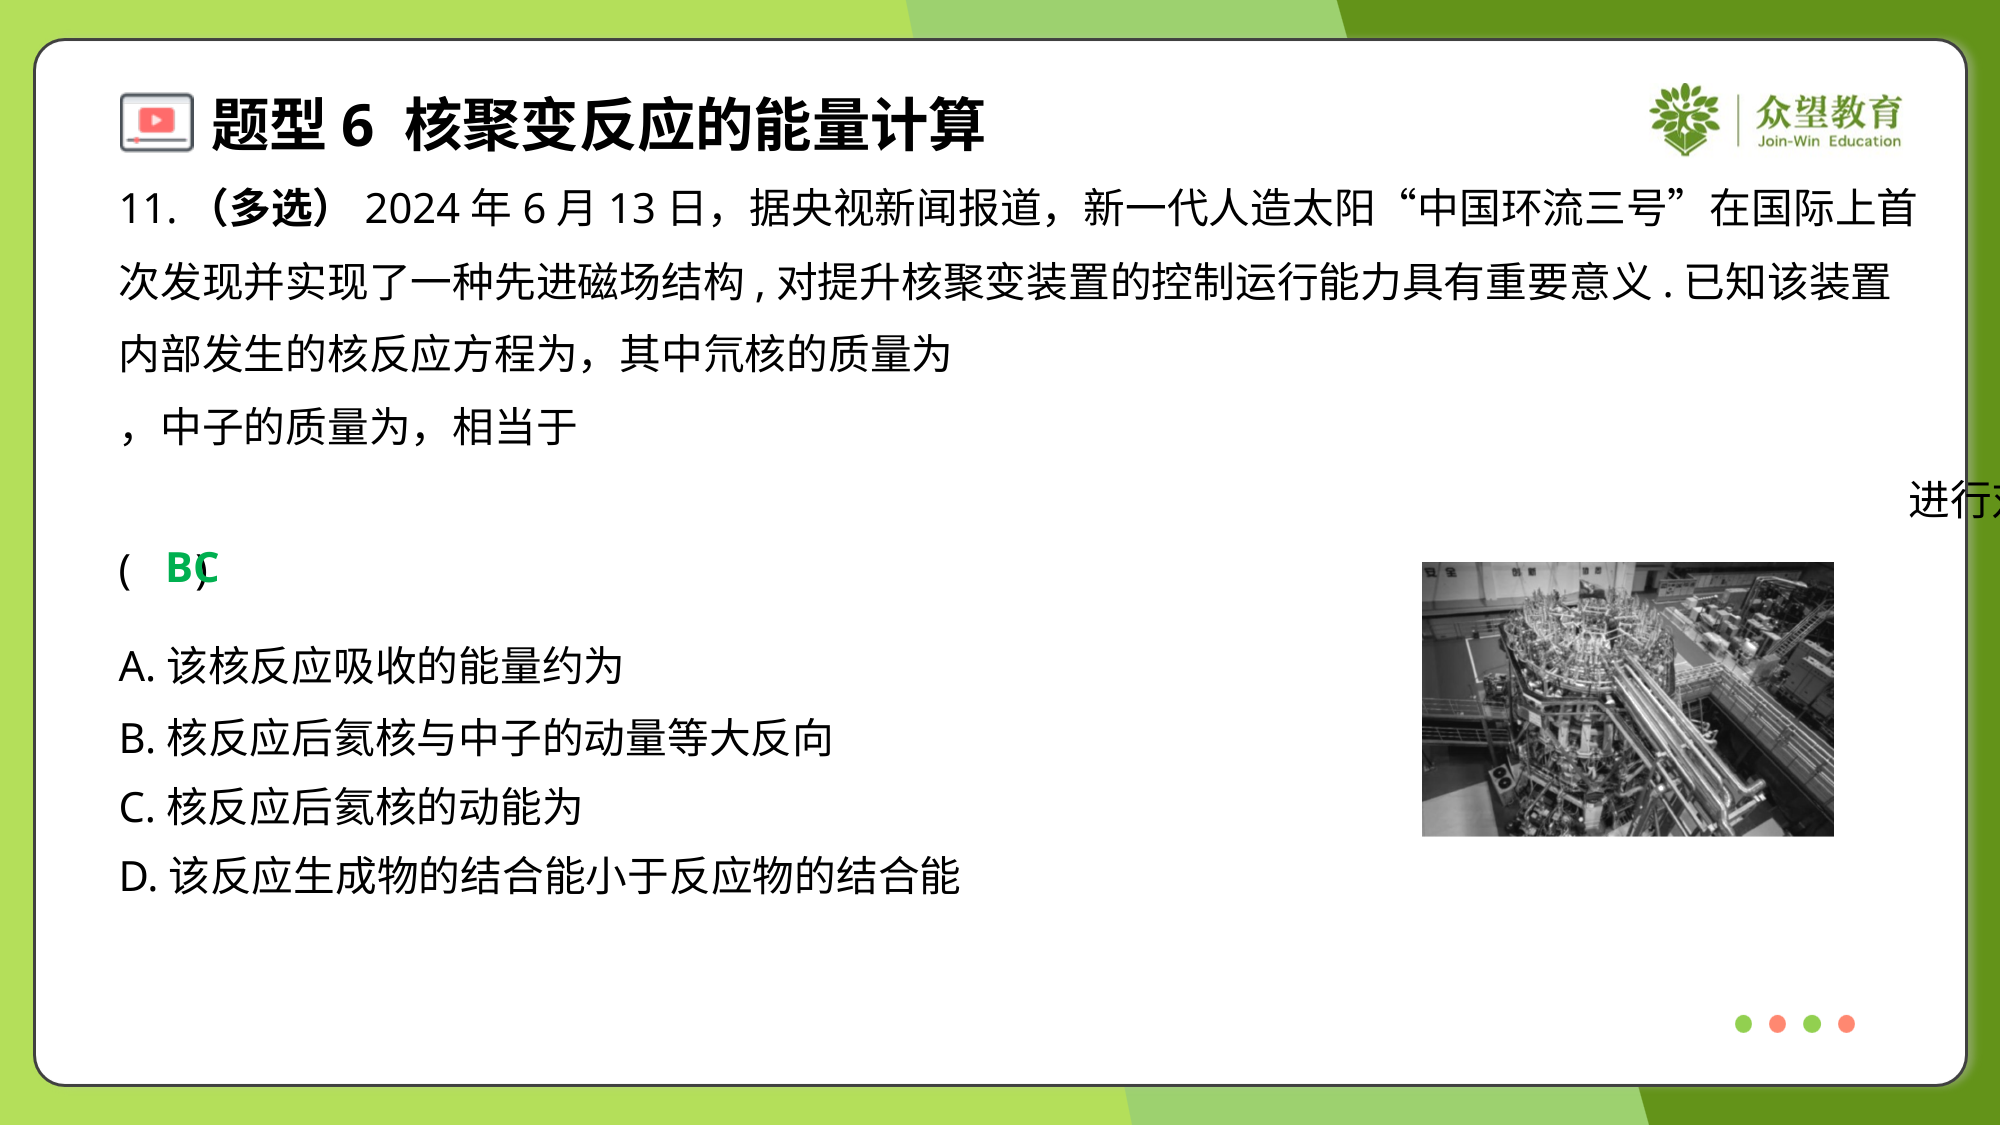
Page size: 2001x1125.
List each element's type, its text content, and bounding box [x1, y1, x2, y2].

text_box BC [149, 522, 236, 585]
picture [0, 0, 2000, 1125]
